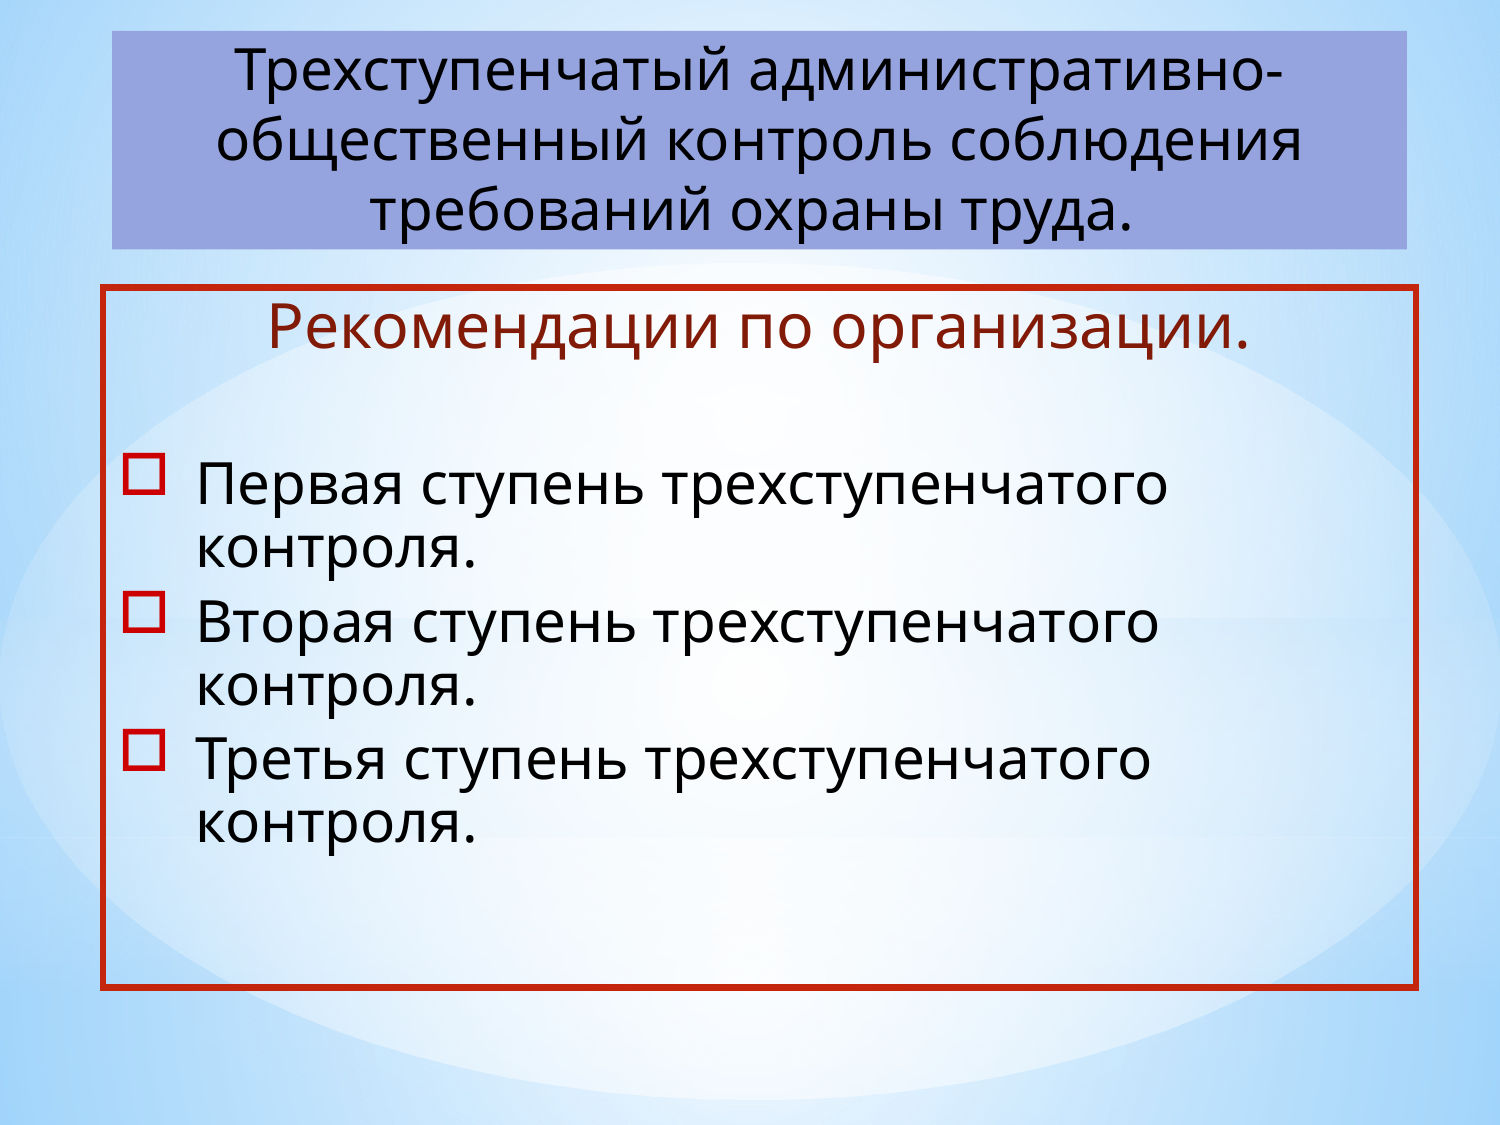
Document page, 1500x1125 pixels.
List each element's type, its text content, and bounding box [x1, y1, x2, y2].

text_box Рекомендации по организации. Первая ступень трехступенчатого контроля. Вторая ступень трехступенчатого контроля. Третья ступень трехступенчатого контроля. [103, 287, 1416, 988]
text_box Трехступенчатый административно-общественный контроль соблюдения требований охраны труда. [112, 30, 1407, 250]
